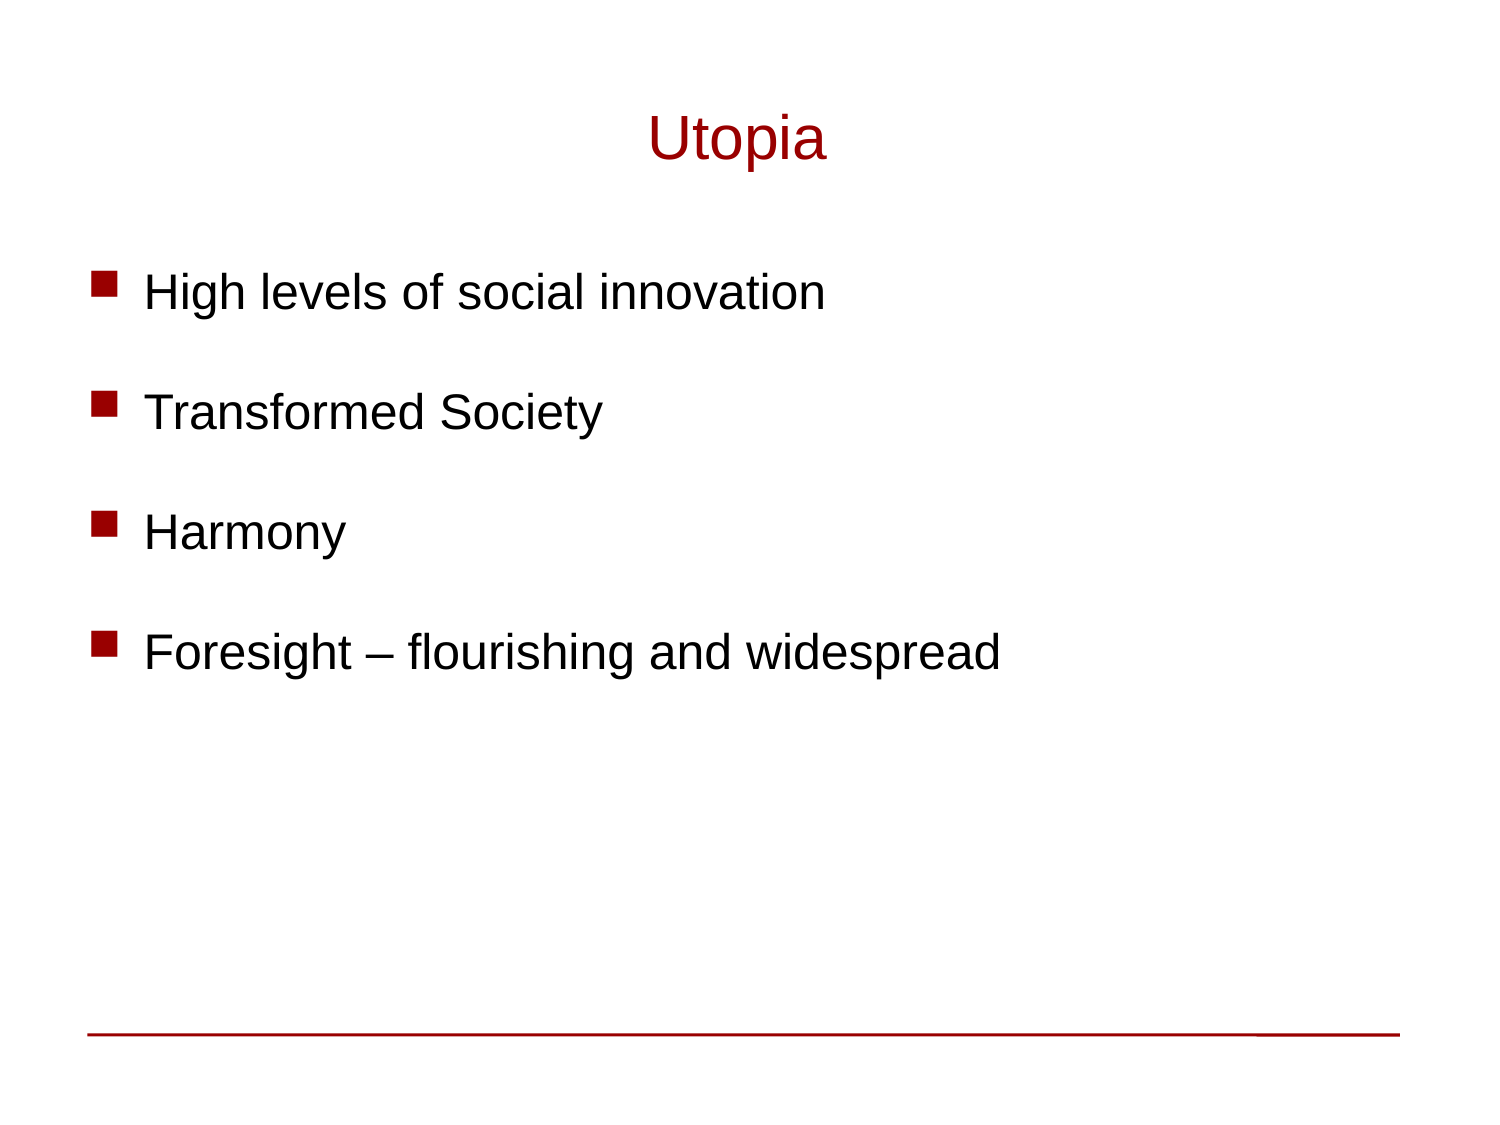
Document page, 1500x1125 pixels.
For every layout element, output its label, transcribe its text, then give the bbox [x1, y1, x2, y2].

list High levels of social innovation Transformed Society Harmony Foresight – flourishing and widespread [72, 262, 1400, 1025]
title Utopia [75, 58, 1400, 223]
